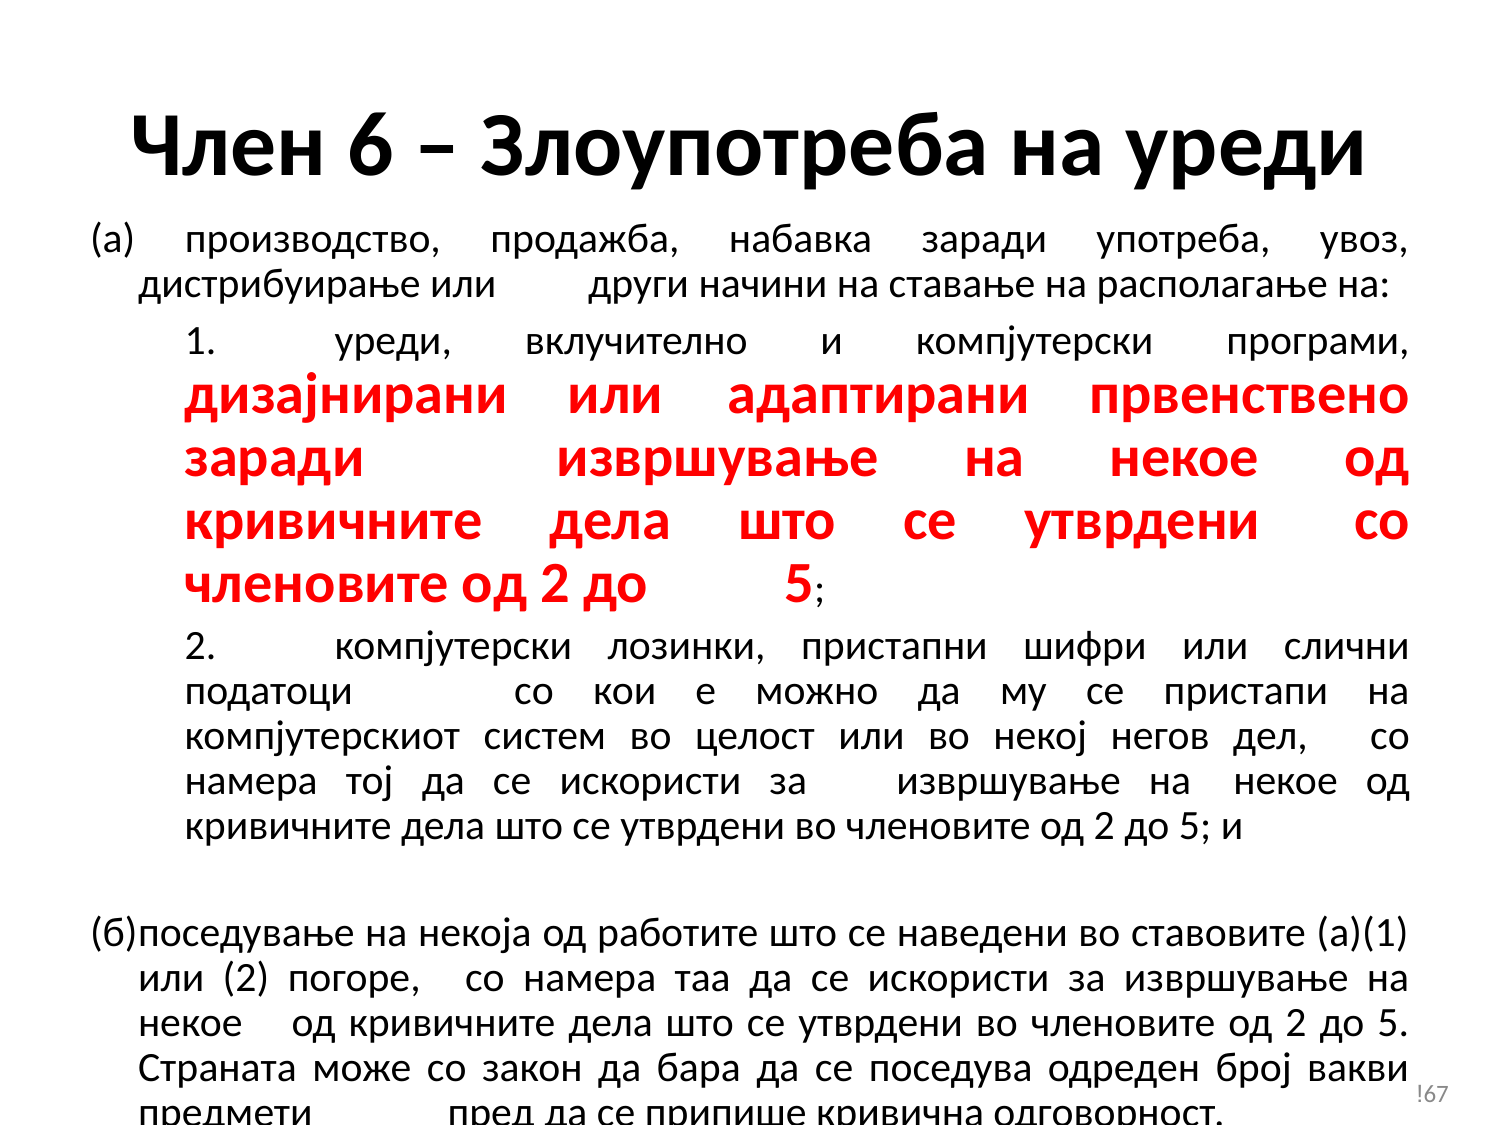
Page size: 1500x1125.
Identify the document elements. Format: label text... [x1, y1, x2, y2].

title Член 6 – Злоупотреба на уреди [75, 45, 1425, 209]
slide_number !67 [1114, 1062, 1465, 1123]
list (а) производство, продажба, набавка заради употреба, увоз, дистрибуирање или други начини на ставање на располагање на: 1. уреди, вклучително и компјутерски програми, дизајнирани или адаптирани првенствено заради извршување на некое од кривичните дела што се утврдени со членовите од 2 до 5; 2. компјутерски лозинки, пристапни шифри или слични податоци со кои е можно да му се пристапи на компјутерскиот систем во целост или во некој негов дел, со намера тој да се искористи за извршување на некое од кривичните дела што се утврдени во членовите од 2 до 5; и (б) поседување на некоја од работите што се наведени во ставовите (a)(1) или (2) погоре, со намера таа да се искористи за извршување на некое од кривичните дела што се утврдени во членовите од 2 до 5. Страната може со закон да бара да се поседува одреден број вакви предмети пред да се припише кривична одговорност. [75, 209, 1425, 1027]
